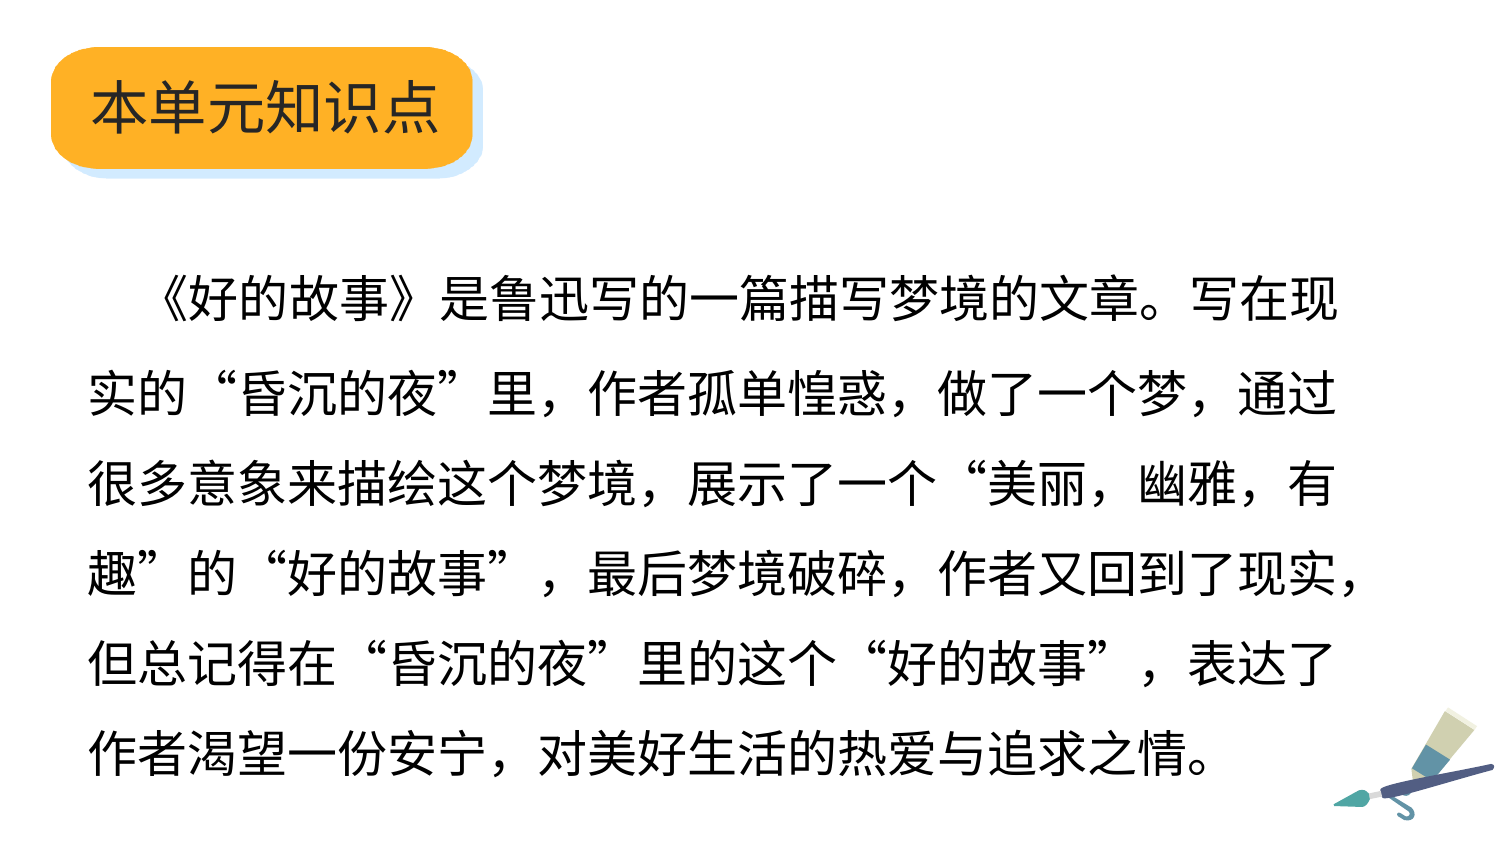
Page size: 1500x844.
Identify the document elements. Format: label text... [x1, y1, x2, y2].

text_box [1358, 708, 1481, 844]
text_box 《好的故事》是鲁迅写的一篇描写梦境的文章。写在现实的“昏沉的夜”里，作者孤单惶惑，做了一个梦，通过很多意象来描绘这个梦境，展示了一个“美丽，幽雅，有趣”的“好的故事”，最后梦境破碎，作者又回到了现实，但总记得在“昏沉的夜”里的这个“好的故事”，表达了作者渴望一份安宁，对美好生活的热爱与追求之情。 [76, 191, 1383, 788]
picture [51, 47, 483, 179]
